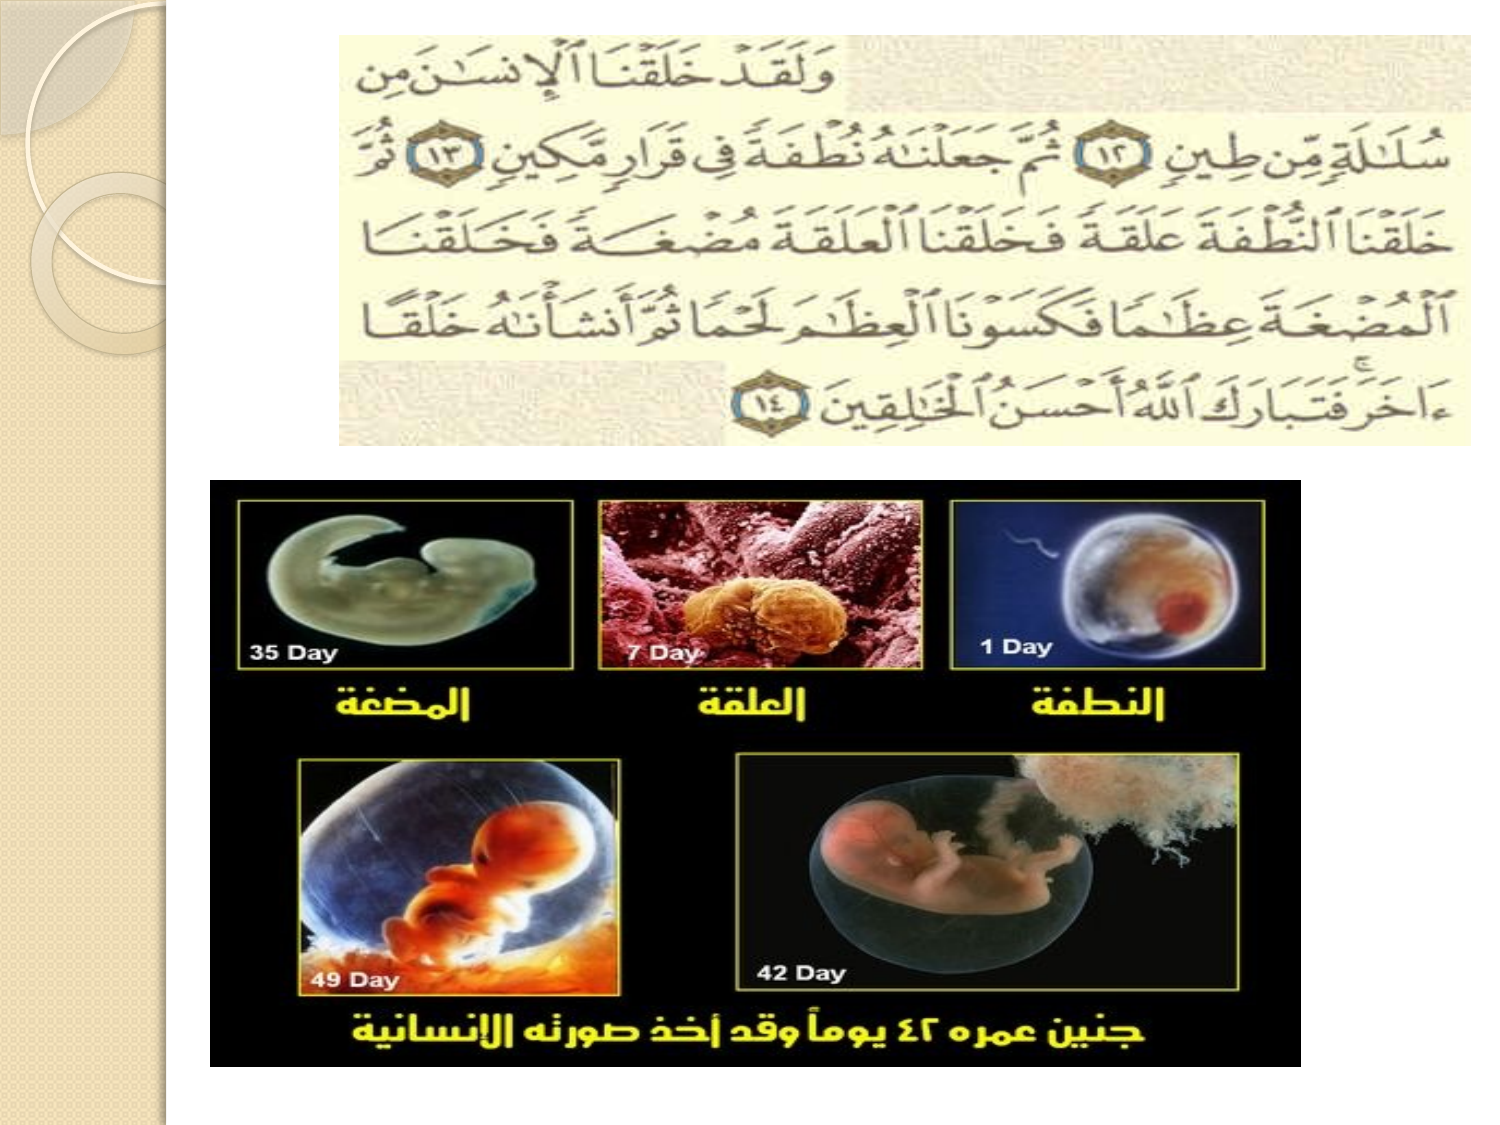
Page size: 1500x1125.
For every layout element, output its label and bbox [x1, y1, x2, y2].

list [210, 480, 1302, 1067]
picture [339, 34, 1471, 446]
